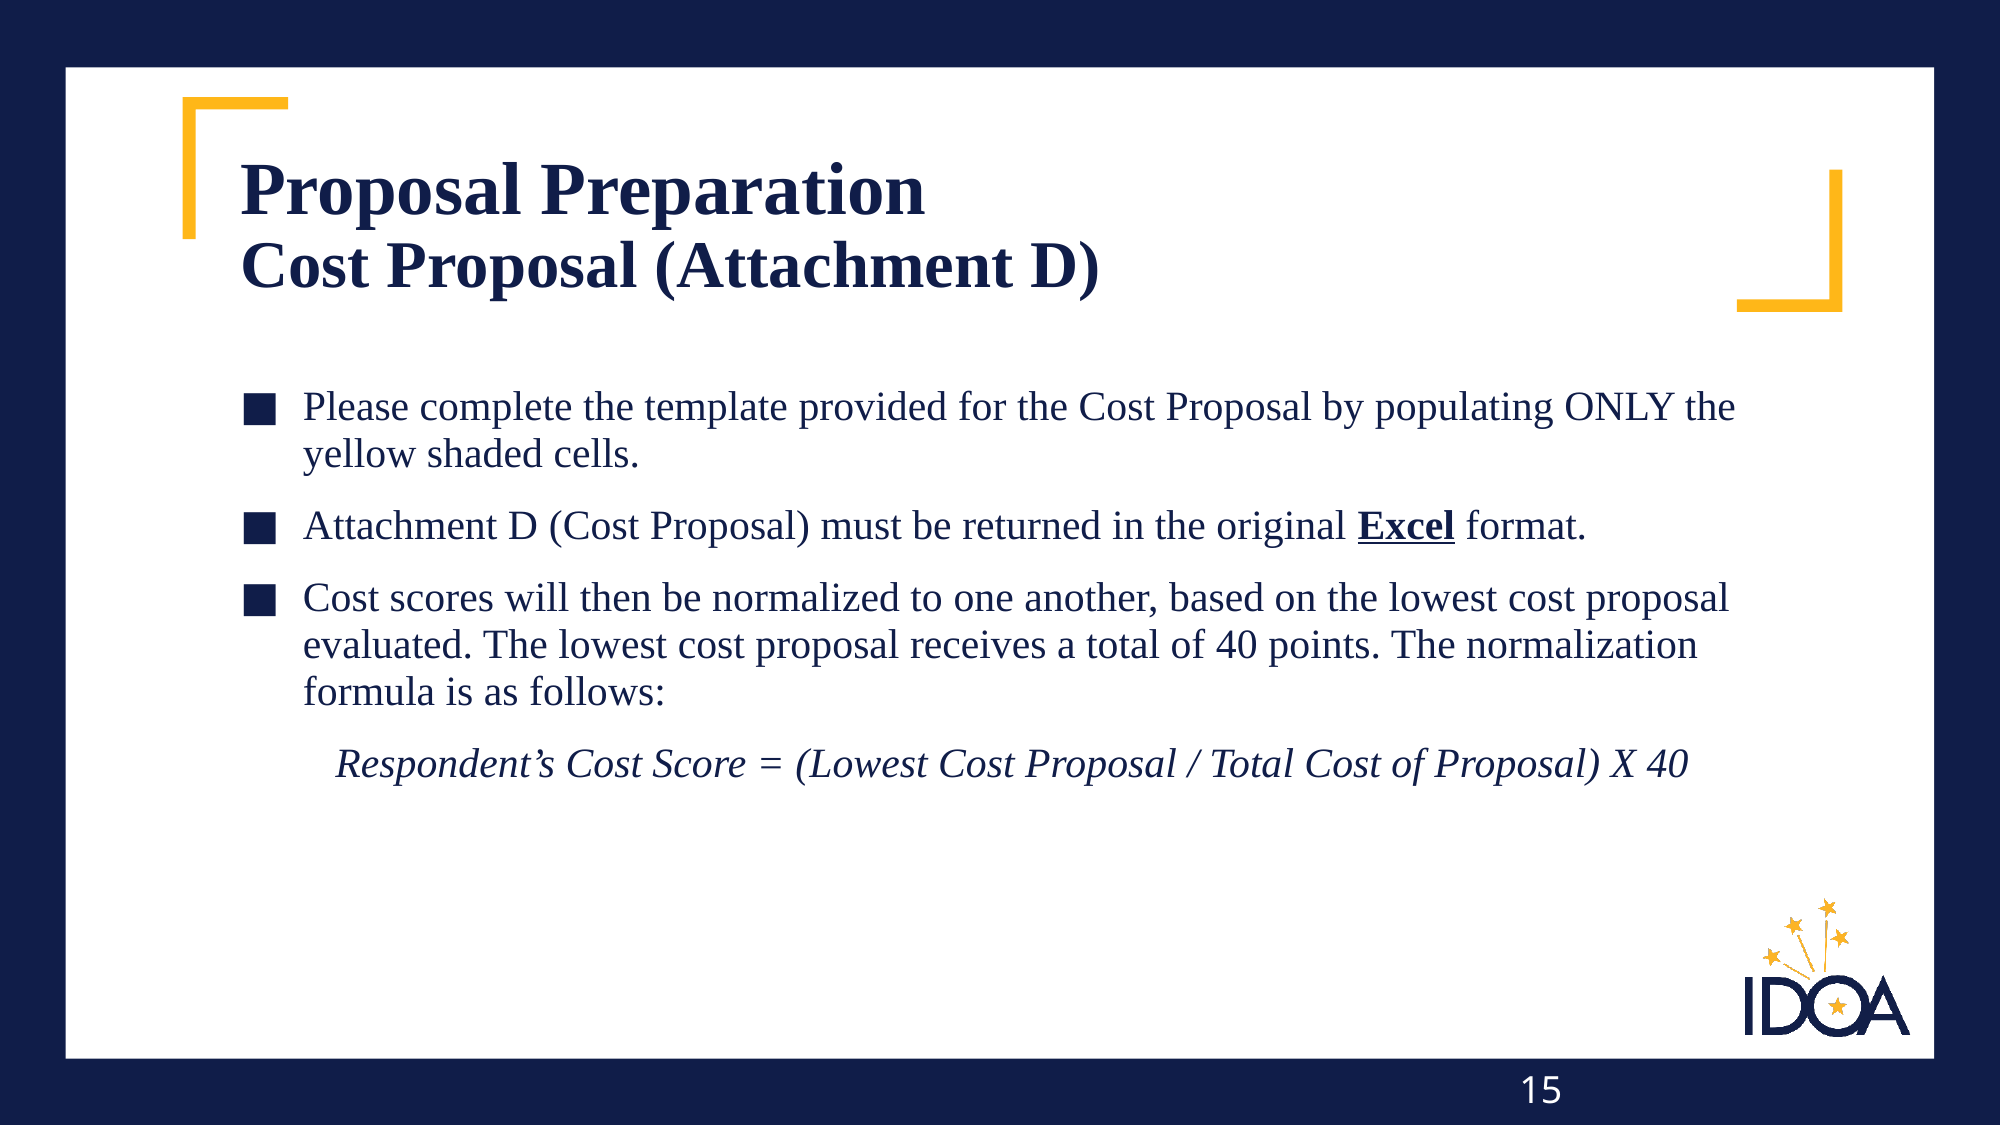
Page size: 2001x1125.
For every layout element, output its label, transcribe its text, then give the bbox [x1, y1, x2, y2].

slide_number 15 [1504, 1058, 1767, 1125]
list Please complete the template provided for the Cost Proposal by populating ONLY the yellow shaded cells. Attachment D (Cost Proposal) must be returned in the original Excel format. Cost scores will then be normalized to one another, based on the lowest cost proposal evaluated. The lowest cost proposal receives a total of 40 points. The normalization formula is as follows: Respondent’s Cost Score = (Lowest Cost Proposal / Total Cost of Proposal) X 40 [225, 375, 1800, 963]
picture [1702, 857, 1959, 1114]
title Proposal Preparation Cost Proposal (Attachment D) [225, 142, 1800, 279]
